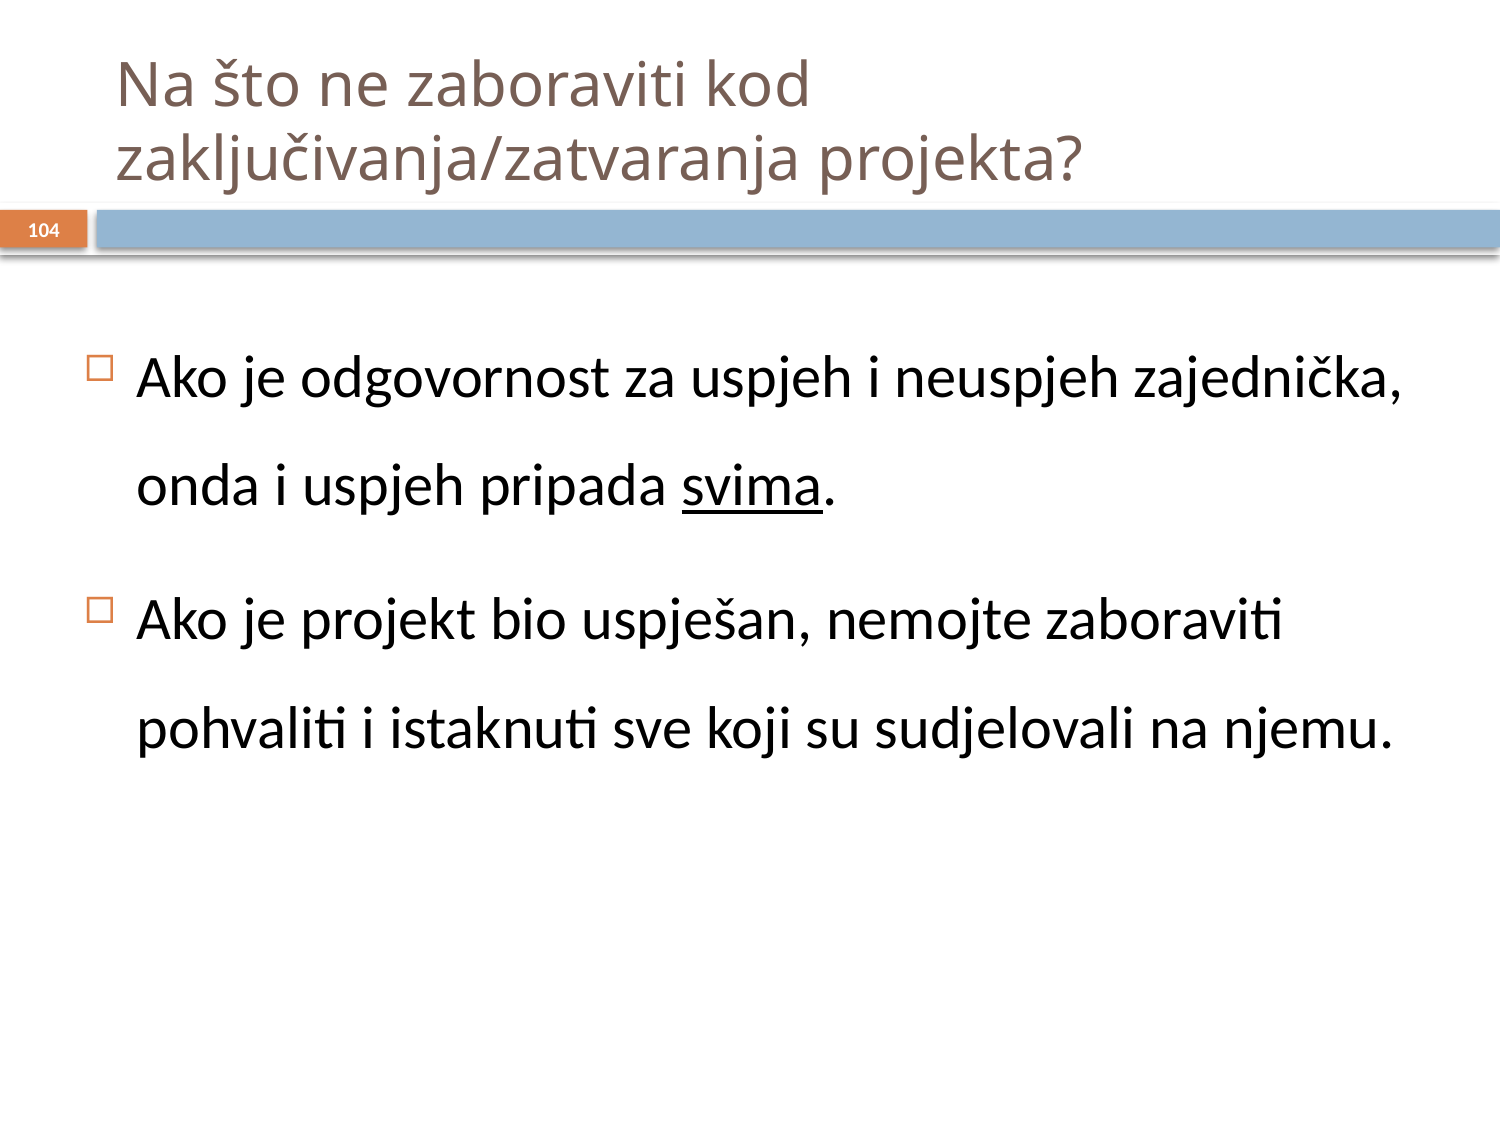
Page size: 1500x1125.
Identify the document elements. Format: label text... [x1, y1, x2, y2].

title Na što ne zaboraviti kod zaključivanja/zatvaranja projekta? [100, 37, 1439, 201]
slide_number 104 [0, 208, 88, 249]
list Ako je odgovornost za uspjeh i neuspjeh zajednička, onda i uspjeh pripada svima. Ako je projekt bio uspješan, nemojte zaboraviti pohvaliti i istaknuti sve koji su sudjelovali na njemu. [62, 292, 1443, 1081]
